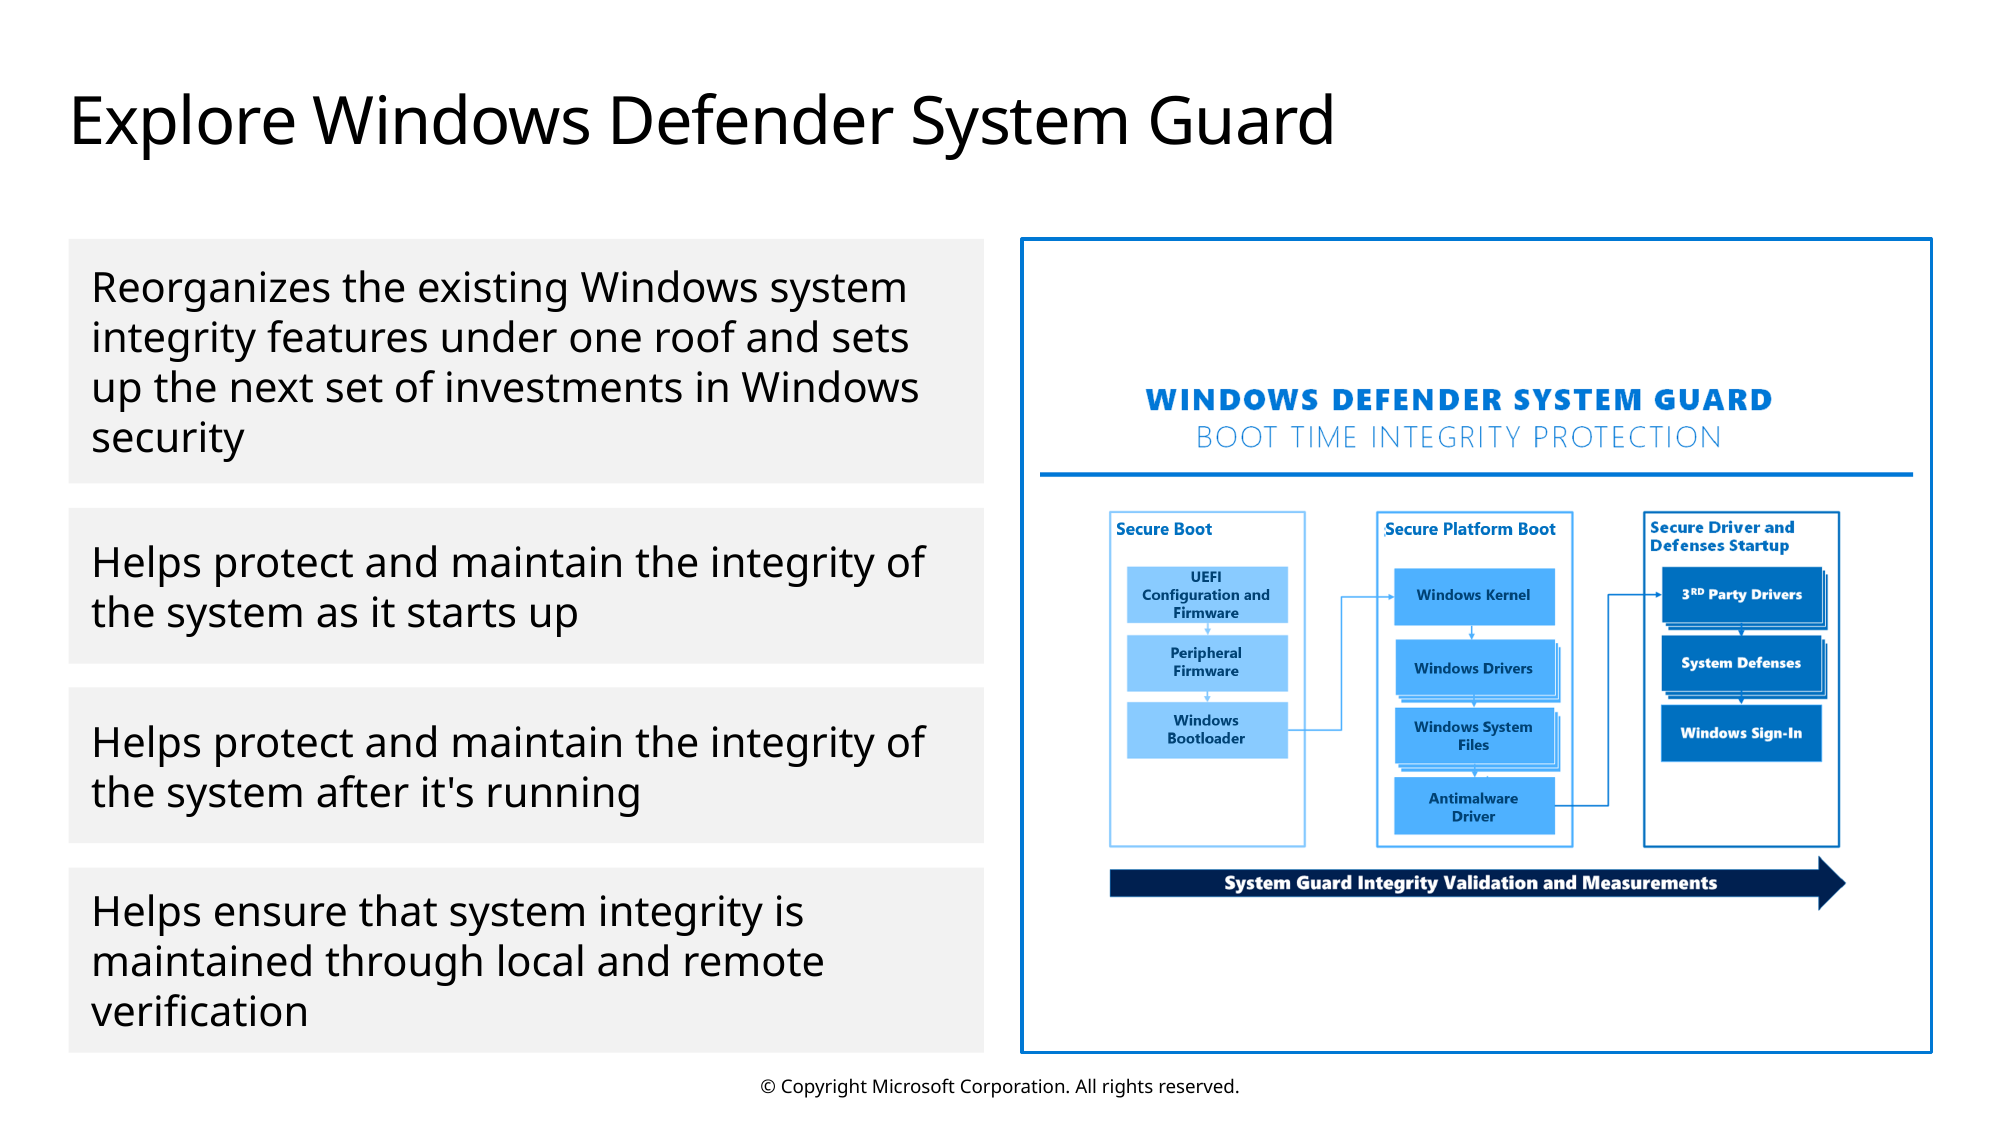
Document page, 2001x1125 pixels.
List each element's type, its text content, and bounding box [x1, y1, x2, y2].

title Explore Windows Defender System Guard [68, 72, 1932, 192]
list Reorganizes the existing Windows system integrity features under one roof and sets up the next set of investments in Windows security [68, 238, 984, 484]
list Helps protect and maintain the integrity of the system as it starts up [68, 507, 984, 664]
list Helps ensure that system integrity is maintained through local and remote verification [68, 867, 984, 1053]
picture [1039, 358, 1914, 933]
list Helps protect and maintain the integrity of the system after it's running [68, 687, 984, 844]
